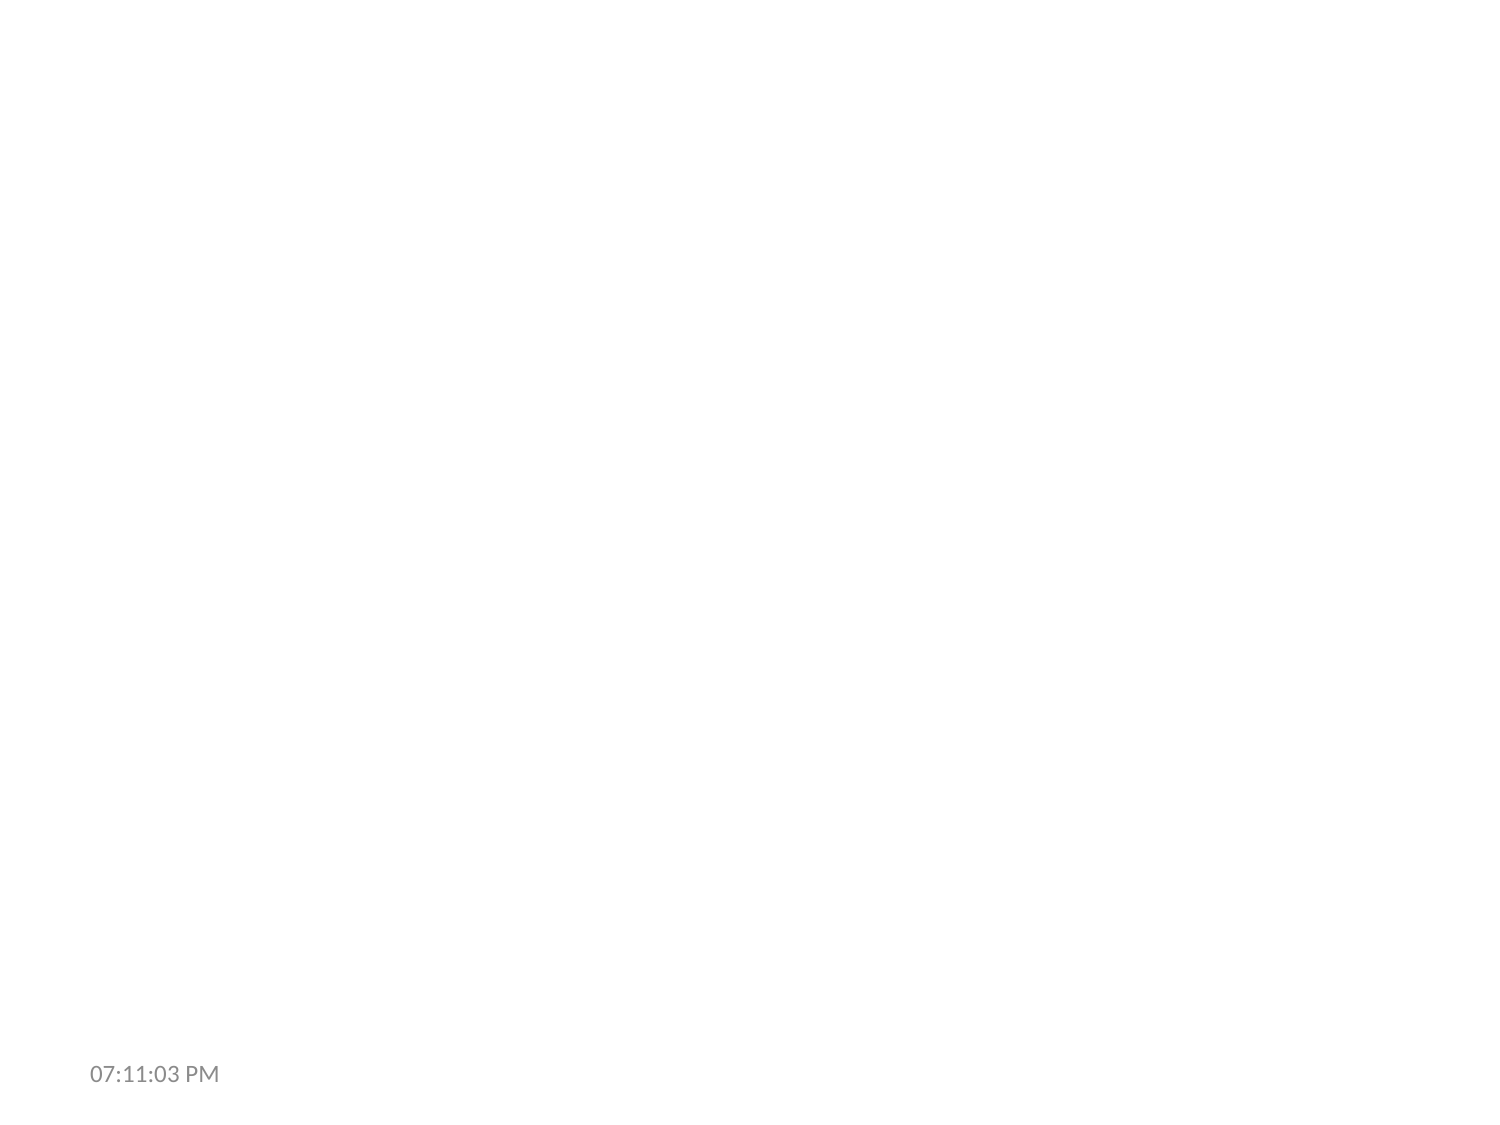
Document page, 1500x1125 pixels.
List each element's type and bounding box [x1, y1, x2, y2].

slide_number [75, 1042, 425, 1103]
